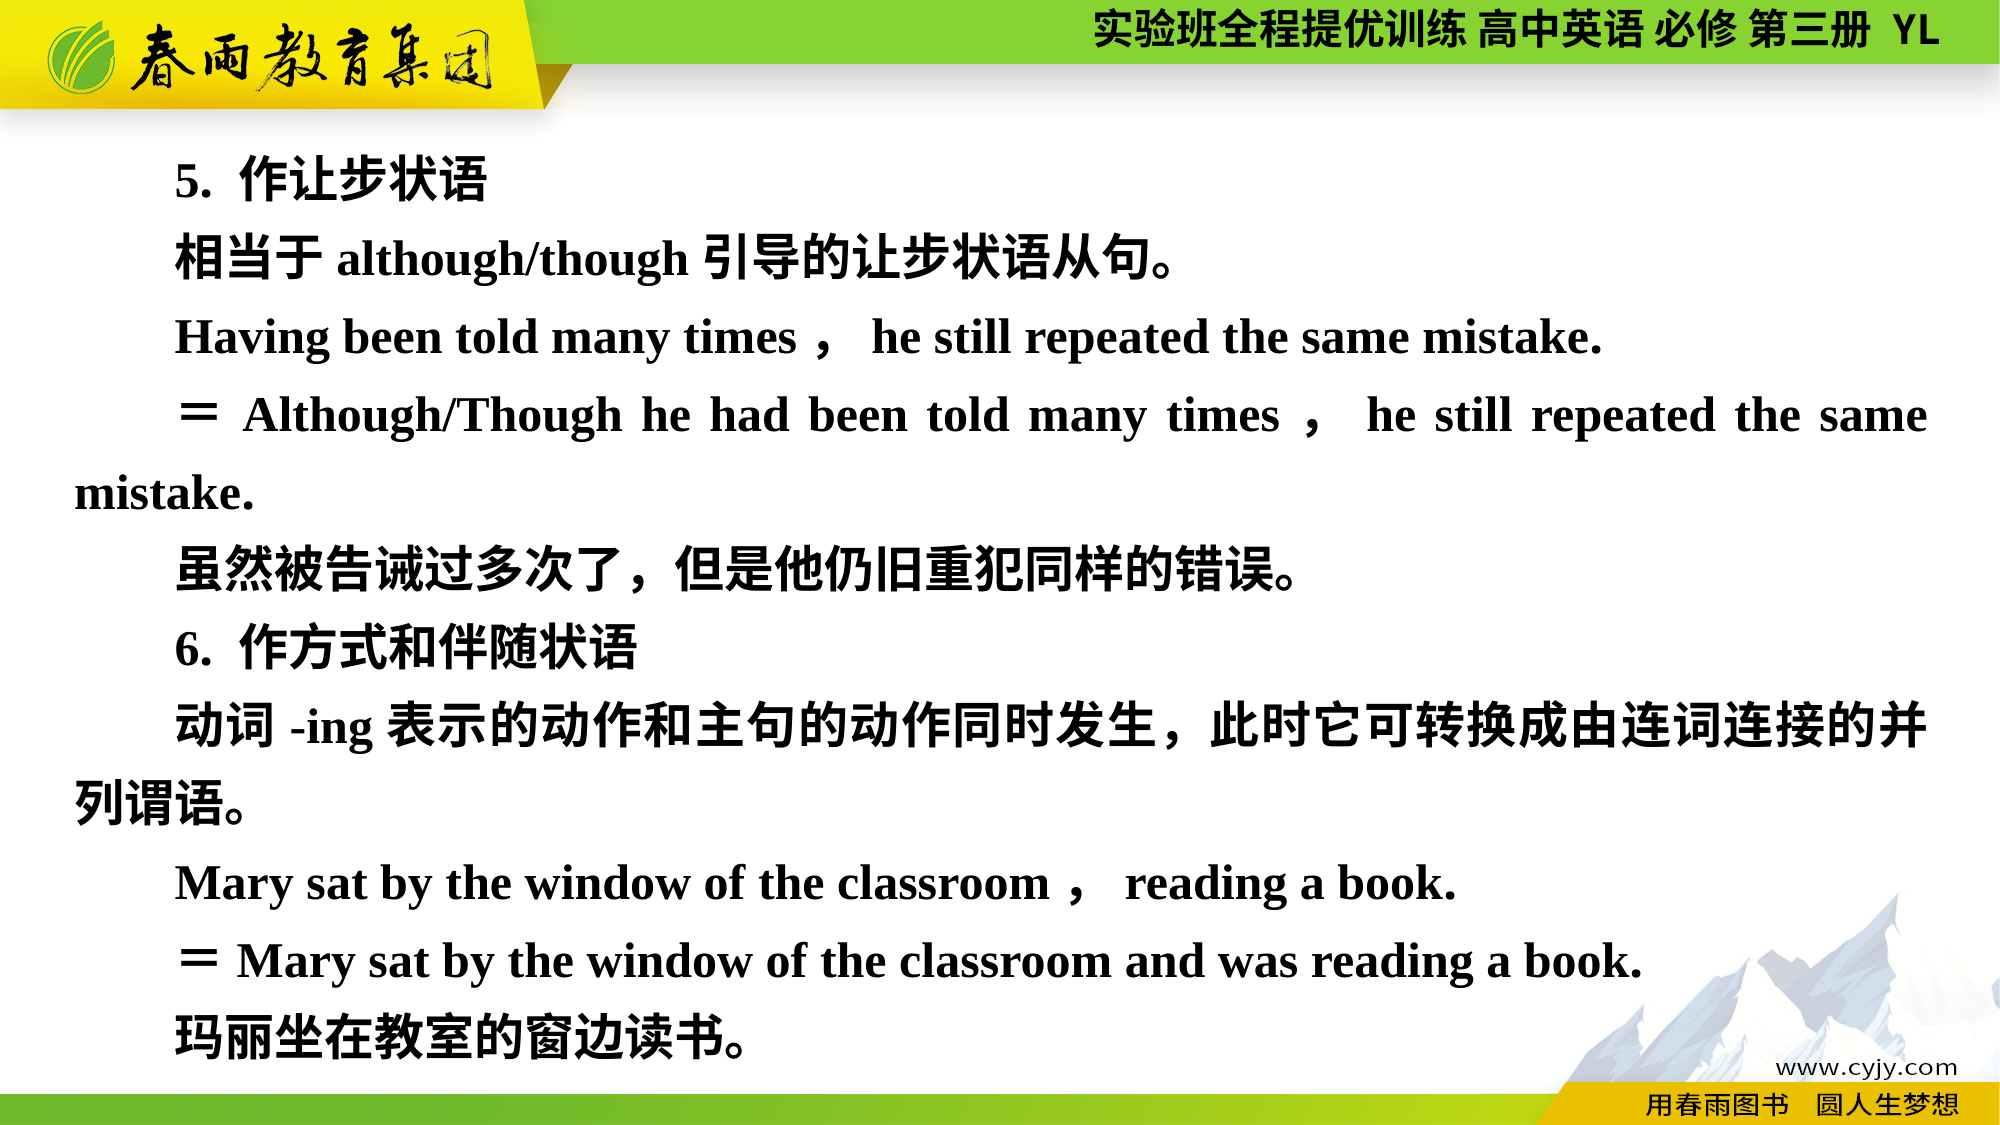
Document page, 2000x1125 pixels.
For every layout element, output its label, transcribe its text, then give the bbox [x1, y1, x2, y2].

list 5. 作让步状语 相当于although/though引导的让步状语从句。 Having been told many times，he still repeated the same mistake. ＝Although/Though he had been told many times，he still repeated the same mistake. 虽然被告诫过多次了，但是他仍旧重犯同样的错误。 6. 作方式和伴随状语 动词-ing表示的动作和主句的动作同时发生，此时它可转换成由连词连接的并列谓语。 Mary sat by the window of the classroom，reading a book. ＝Mary sat by the window of the classroom and was reading a book. 玛丽坐在教室的窗边读书。 [59, 122, 1944, 1075]
picture [0, 0, 2000, 1125]
